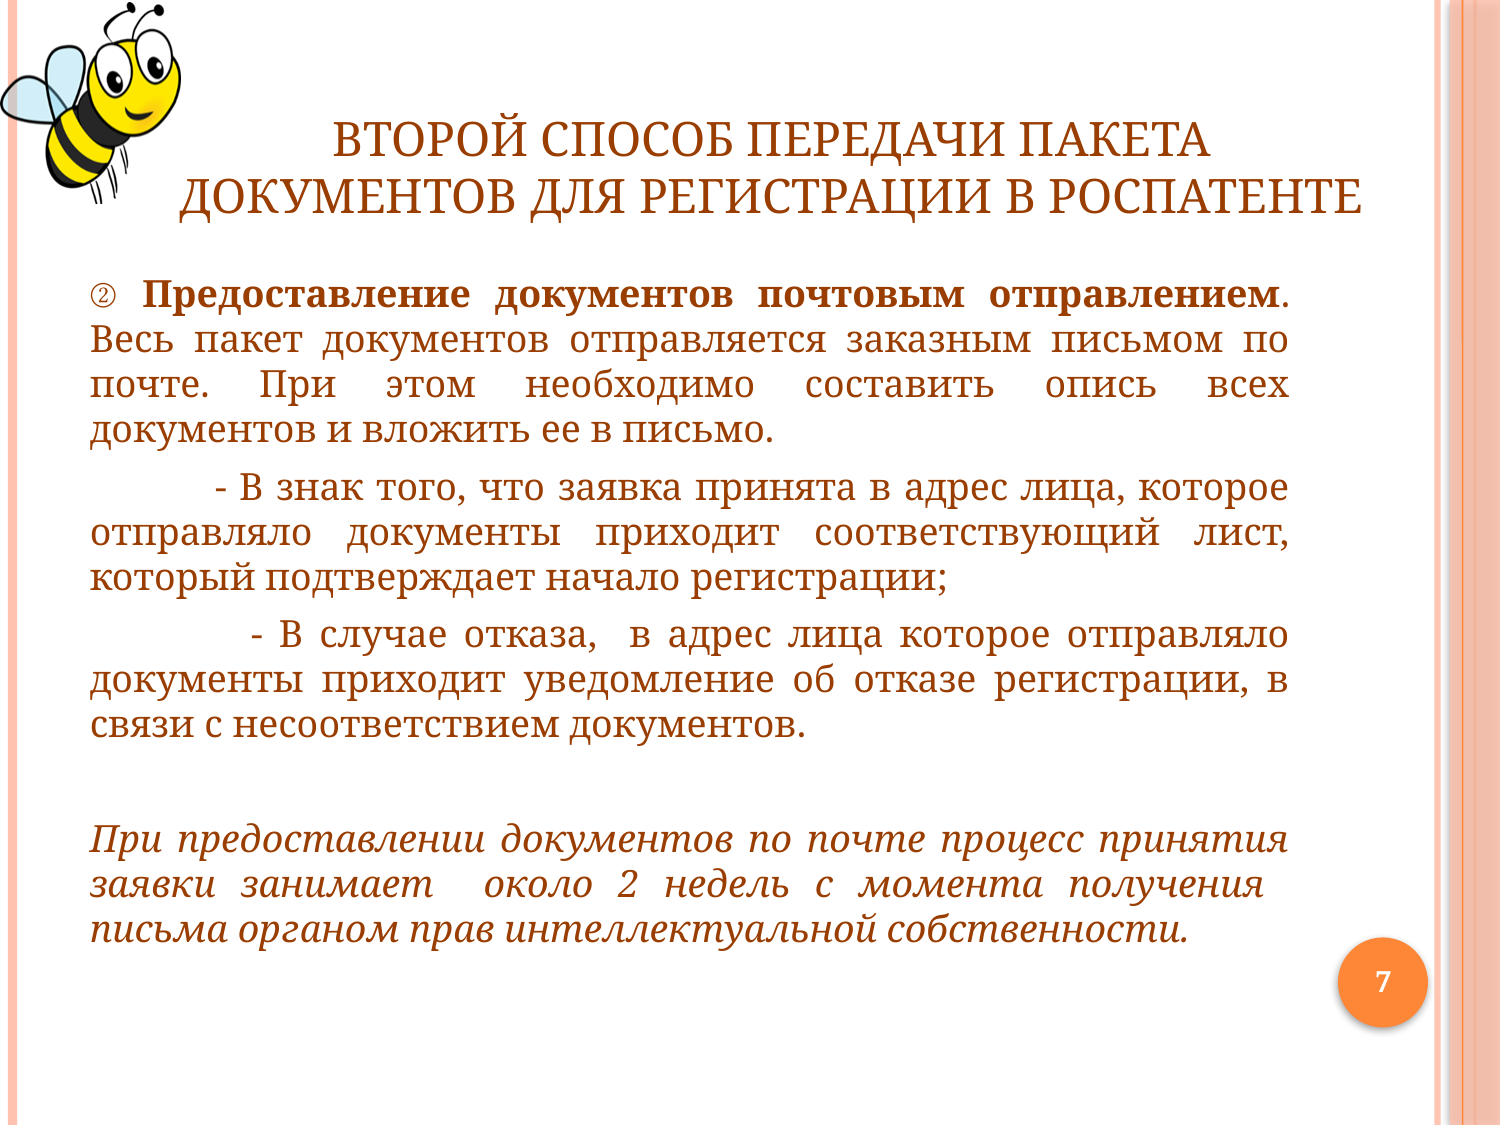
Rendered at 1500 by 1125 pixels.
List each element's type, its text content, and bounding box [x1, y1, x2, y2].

list ② Предоставление документов почтовым отправлением. Весь пакет документов отправляется заказным письмом по почте. При этом необходимо составить опись всех документов и вложить ее в письмо. - В знак того, что заявка принята в адрес лица, которое отправляло документы приходит соответствующий лист, который подтверждает начало регистрации; - В случае отказа, в адрес лица которое отправляло документы приходит уведомление об отказе регистрации, в связи с несоответствием документов. При предоставлении документов по почте процесс принятия заявки занимает около 2 недель с момента получения письма органом прав интеллектуальной собственности. [75, 262, 1306, 1013]
slide_number 7 [1333, 940, 1434, 1027]
picture [0, 2, 182, 205]
title Второй способ передачи пакета документов для регистрации в Роспатенте [159, 42, 1385, 231]
